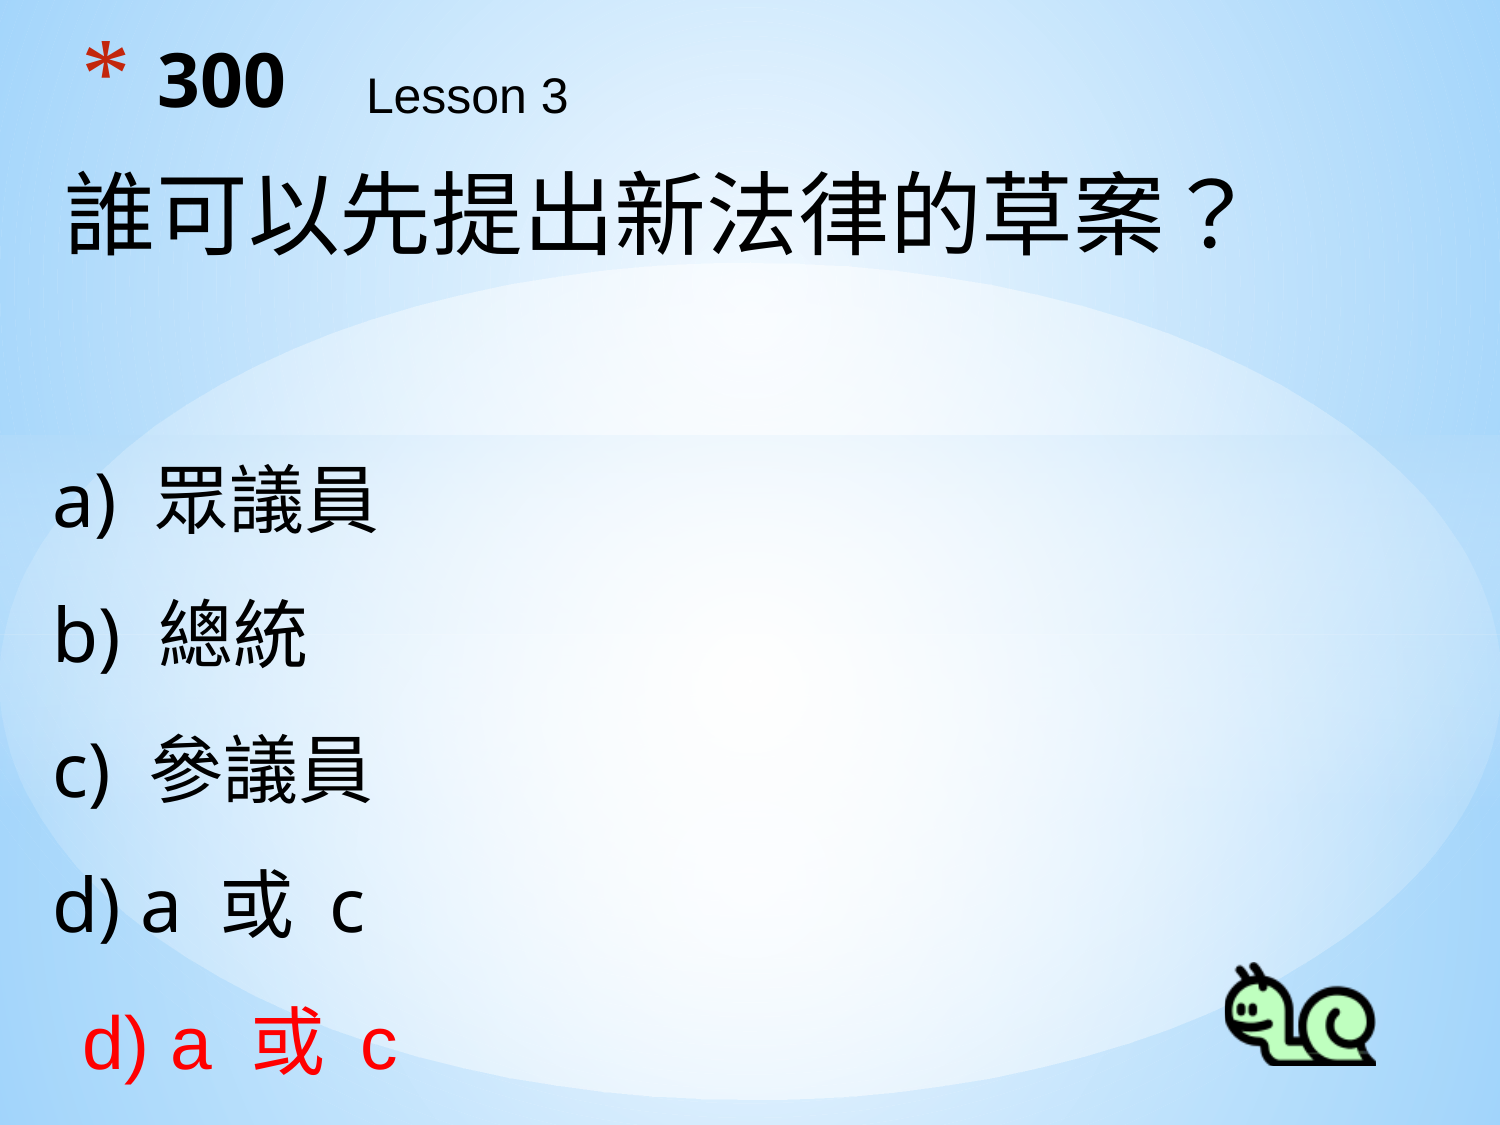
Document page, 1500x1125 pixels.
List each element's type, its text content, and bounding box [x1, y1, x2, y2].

title 300 [37, 24, 375, 150]
text_box a) 眾議員 b) 總統 c) 參議員 d) a 或 c [37, 399, 1242, 955]
text_box d) a 或 c [68, 987, 414, 1125]
text_box Lesson 3 [351, 55, 598, 131]
text_box 誰可以先提出新法律的草案？ [49, 149, 1475, 275]
picture [1224, 962, 1377, 1067]
